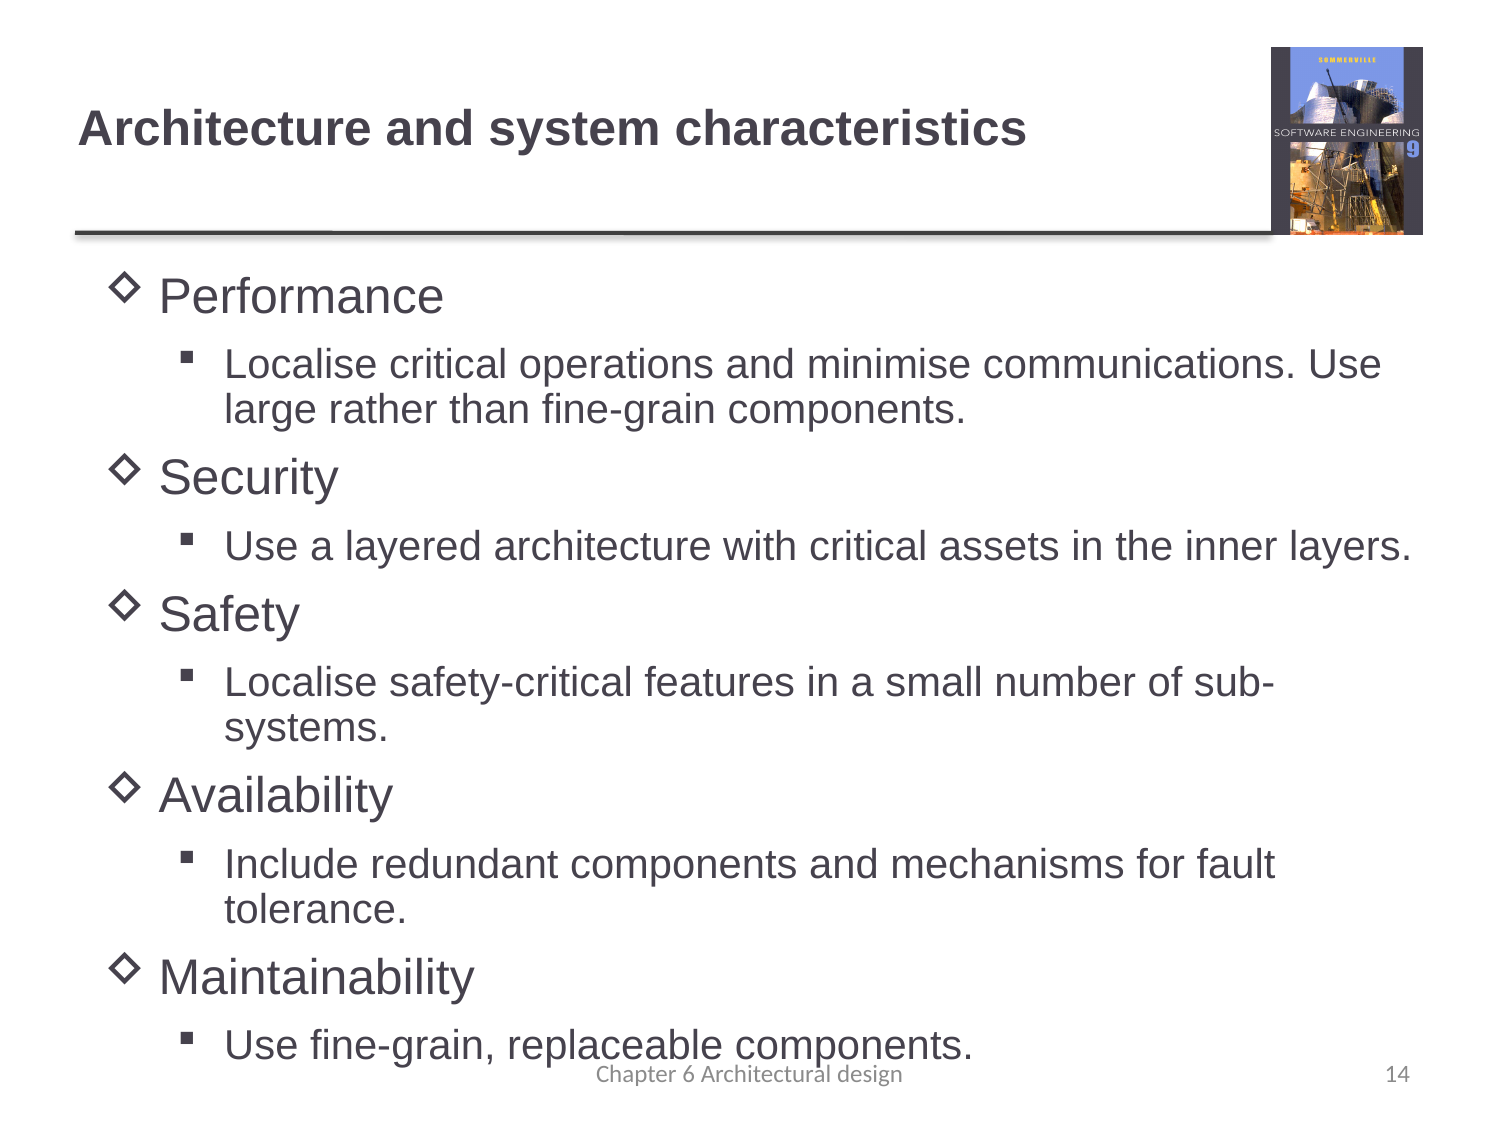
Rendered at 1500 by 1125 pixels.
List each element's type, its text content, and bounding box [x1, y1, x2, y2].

title Architecture and system characteristics [62, 49, 1426, 201]
slide_number 14 [1074, 1042, 1425, 1103]
footer Chapter 6 Architectural design [512, 1042, 988, 1103]
list Performance Localise critical operations and minimise communications. Use large rather than fine-grain components. Security Use a layered architecture with critical assets in the inner layers. Safety Localise safety-critical features in a small number of sub-systems. Availability Include redundant components and mechanisms for fault tolerance. Maintainability Use fine-grain, replaceable components. [87, 262, 1438, 941]
picture [1271, 201, 1423, 235]
